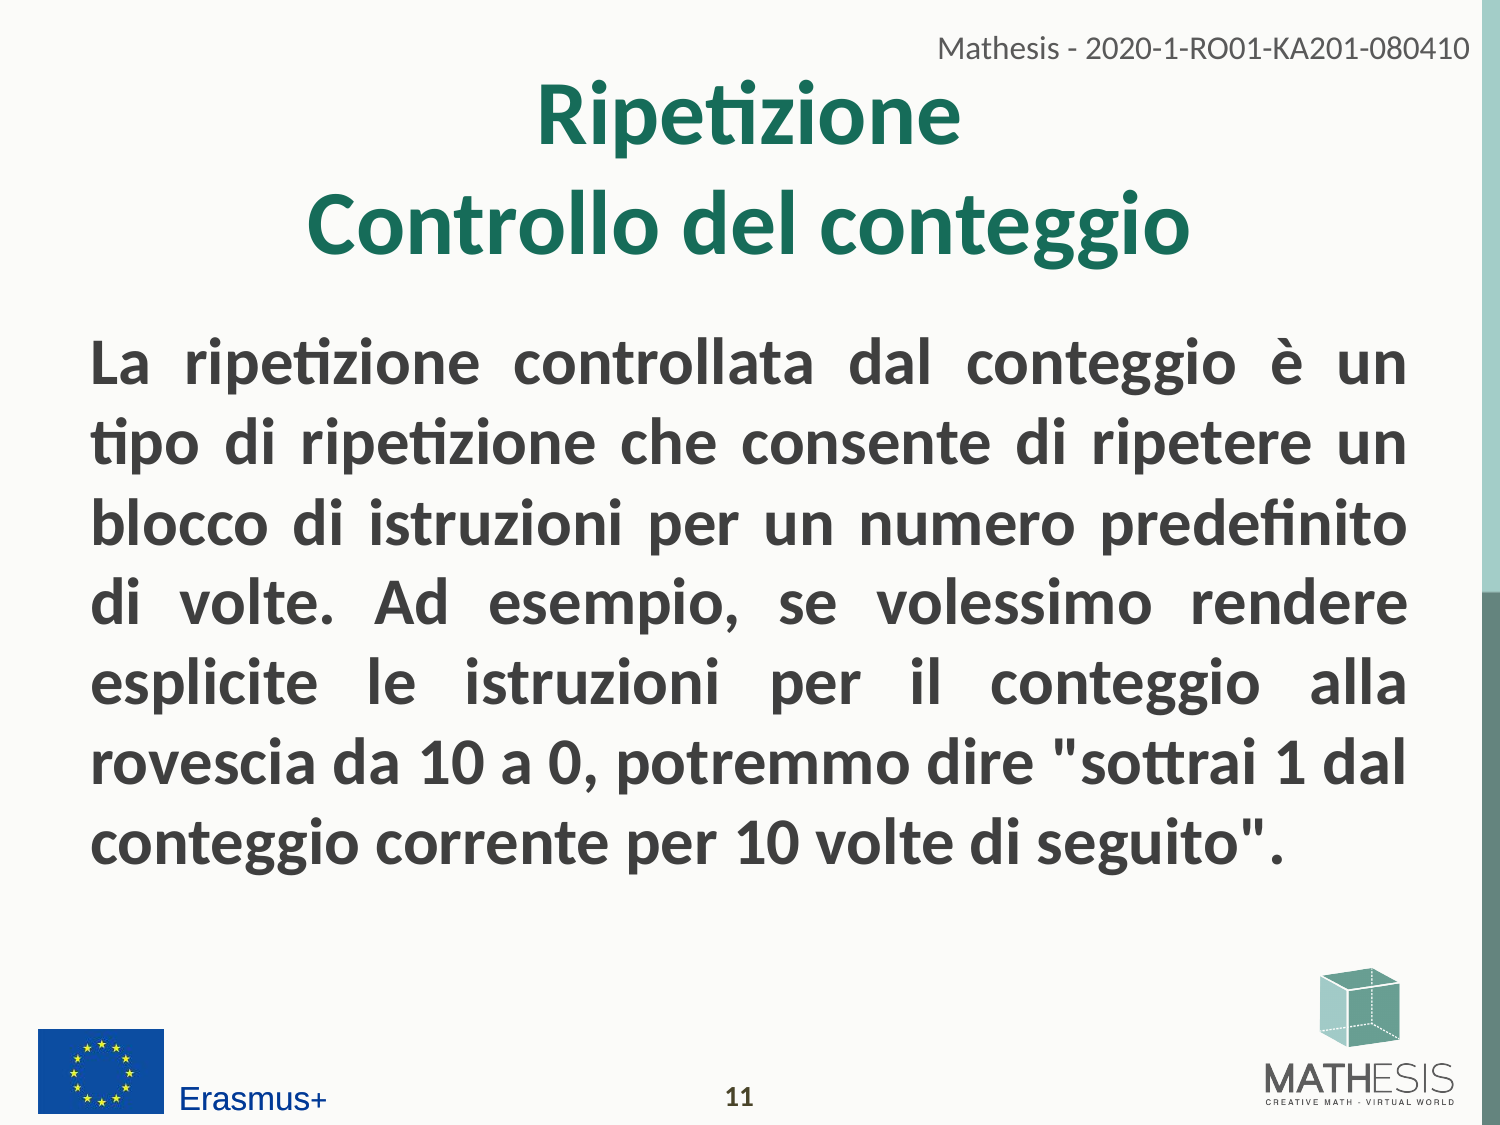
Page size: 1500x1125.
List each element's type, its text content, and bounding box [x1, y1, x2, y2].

list La ripetizione controllata dal conteggio è un tipo di ripetizione che consente di ripetere un blocco di istruzioni per un numero predefinito di volte. Ad esempio, se volessimo rendere esplicite le istruzioni per il conteggio alla rovescia da 10 a 0, potremmo dire "sottrai 1 dal conteggio corrente per 10 volte di seguito". [75, 310, 1425, 1005]
title Ripetizione Controllo del conteggio [75, 45, 1425, 233]
picture [38, 1029, 164, 1114]
